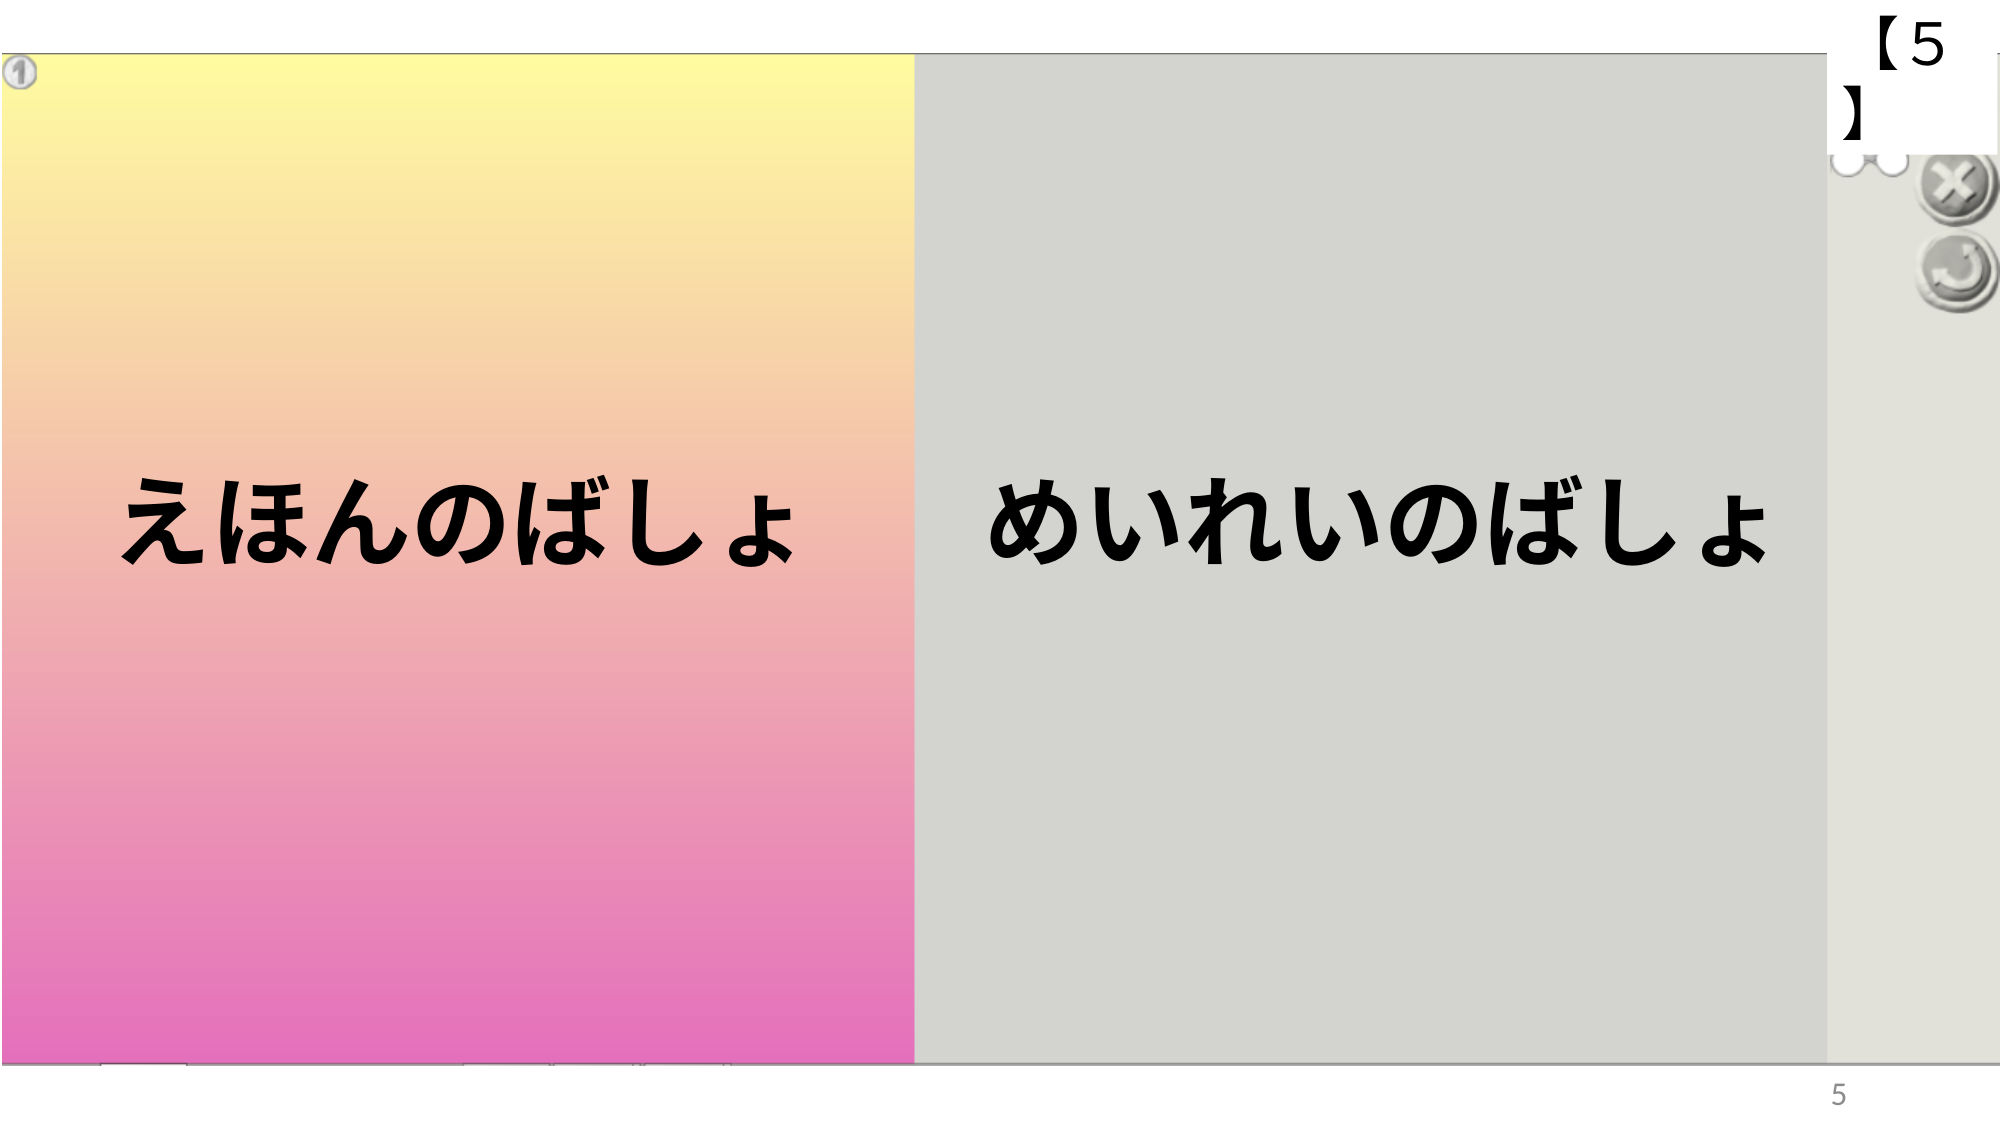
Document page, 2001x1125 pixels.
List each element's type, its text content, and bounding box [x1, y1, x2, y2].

picture [2, 53, 2000, 1066]
slide_number 5 [1412, 1066, 1863, 1122]
text_box 【５】 [1827, 0, 1998, 53]
